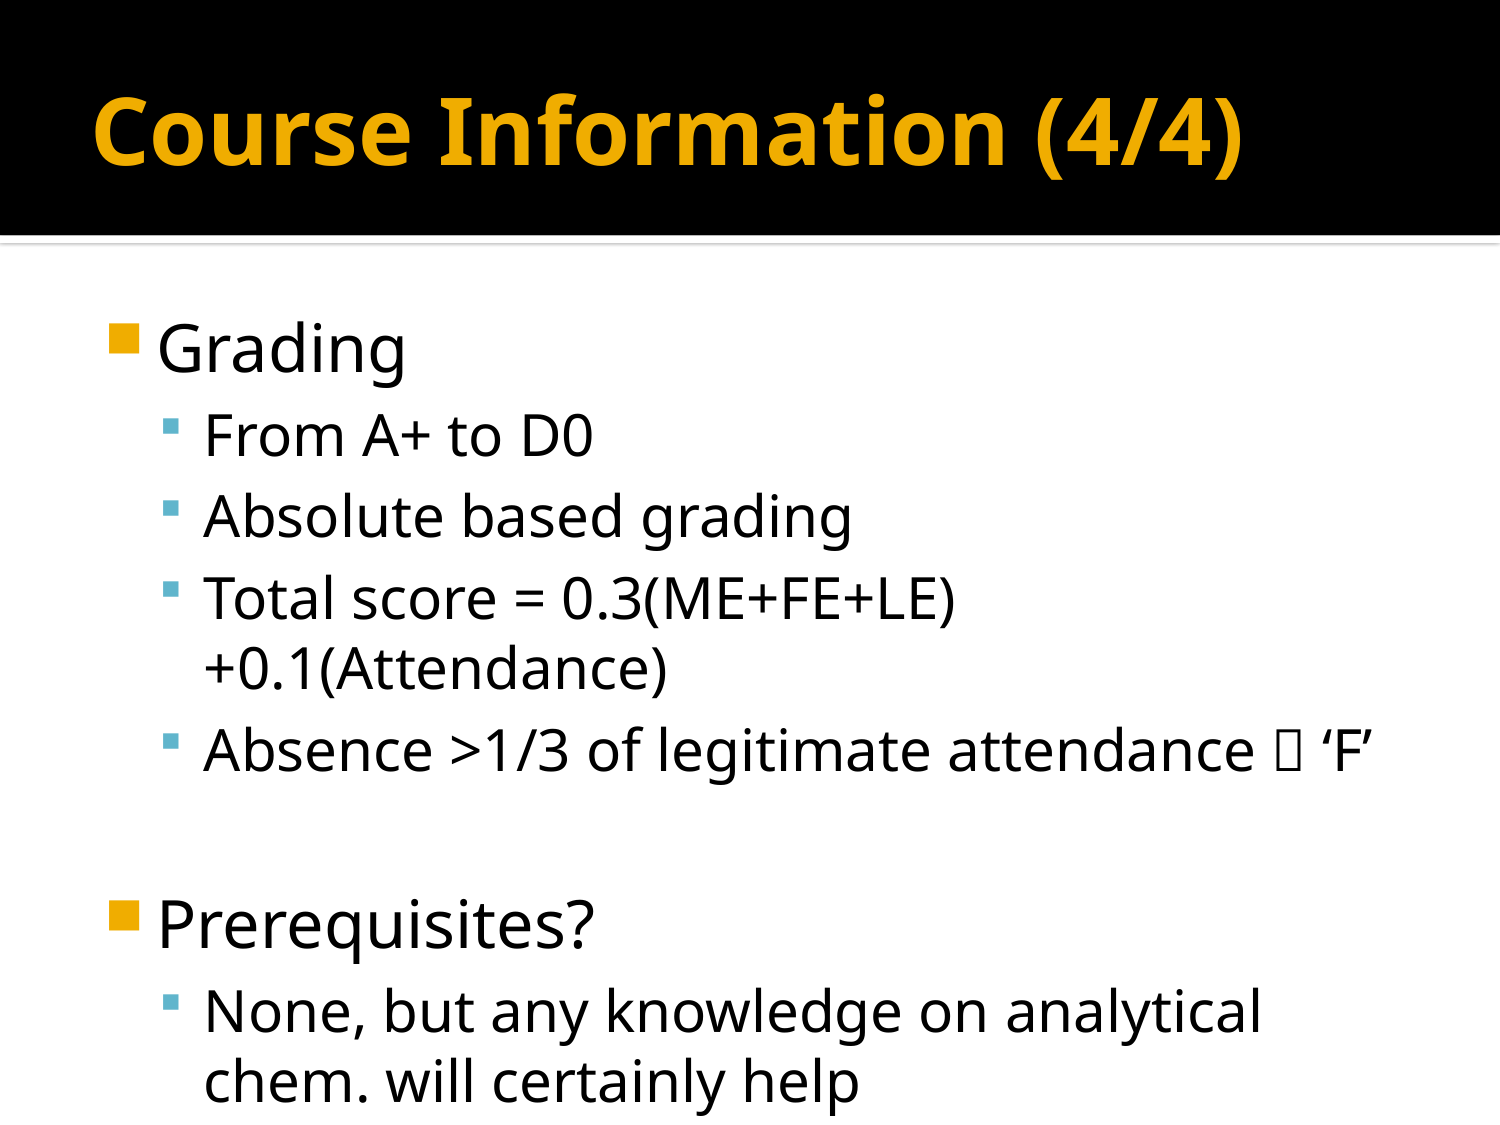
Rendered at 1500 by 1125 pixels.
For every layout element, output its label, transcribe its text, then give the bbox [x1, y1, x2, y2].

list Grading From A+ to D0 Absolute based grading Total score = 0.3(ME+FE+LE)+0.1(Attendance) Absence >1/3 of legitimate attendance  ‘F’ Prerequisites? None, but any knowledge on analytical chem. will certainly help [75, 291, 1425, 1050]
title Course Information (4/4) [75, 25, 1425, 231]
